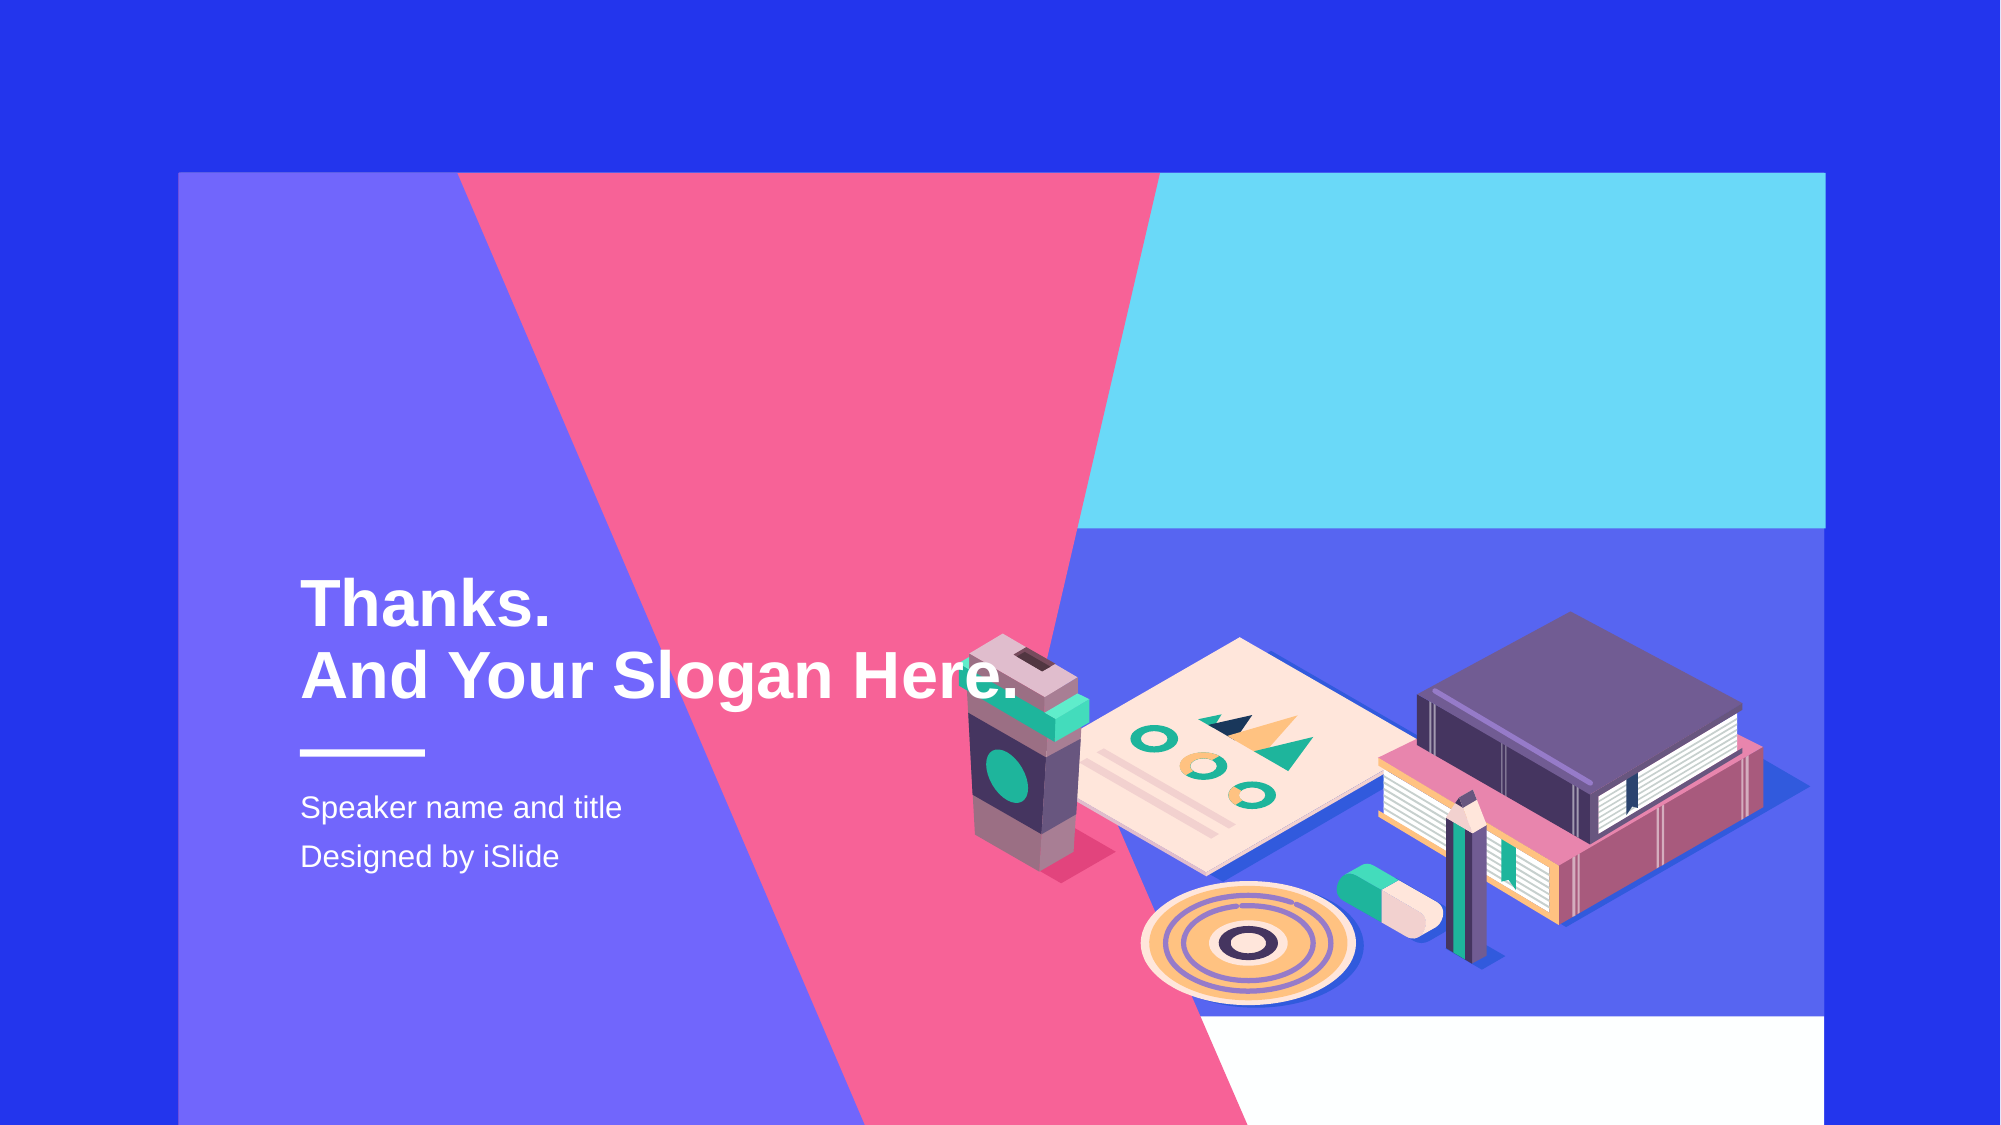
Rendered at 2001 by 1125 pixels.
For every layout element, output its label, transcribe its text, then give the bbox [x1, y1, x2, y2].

list Speaker name and title [285, 784, 1176, 834]
title Thanks. And Your Slogan Here. [285, 454, 1176, 721]
list Designed by iSlide [285, 834, 1176, 885]
